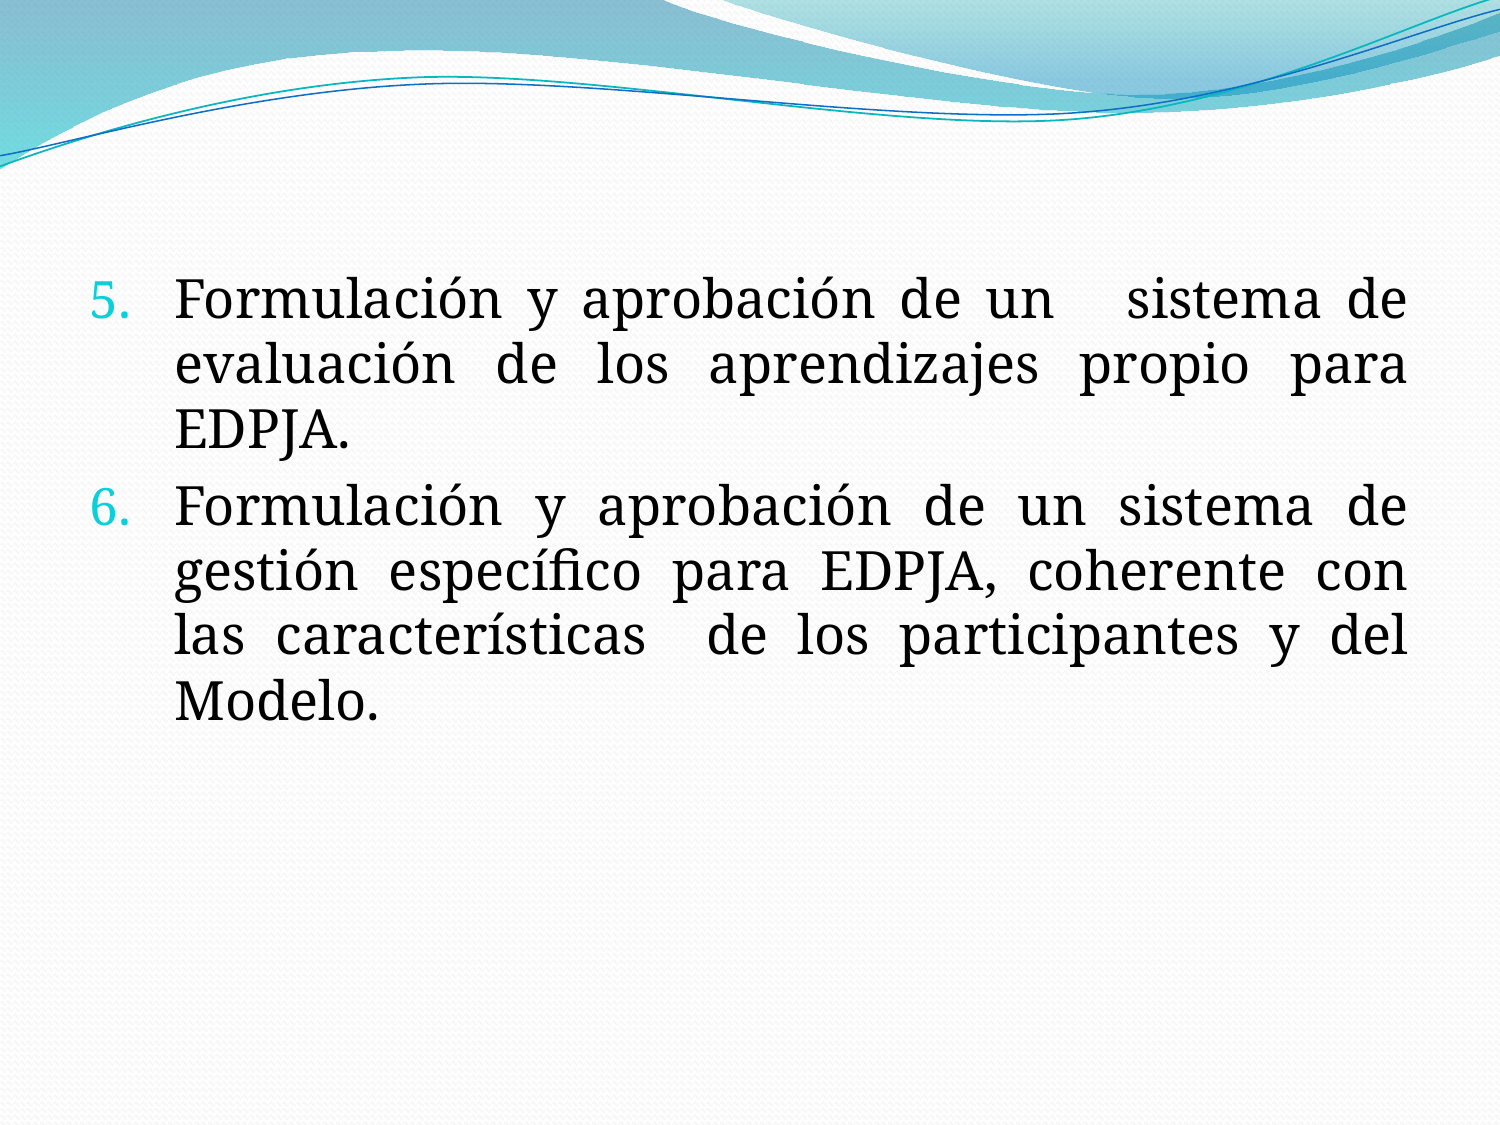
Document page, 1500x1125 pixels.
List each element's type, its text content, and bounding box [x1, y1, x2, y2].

list Formulación y aprobación de un sistema de evaluación de los aprendizajes propio para EDPJA. Formulación y aprobación de un sistema de gestión específico para EDPJA, coherente con las características de los participantes y del Modelo. [75, 105, 1425, 1038]
